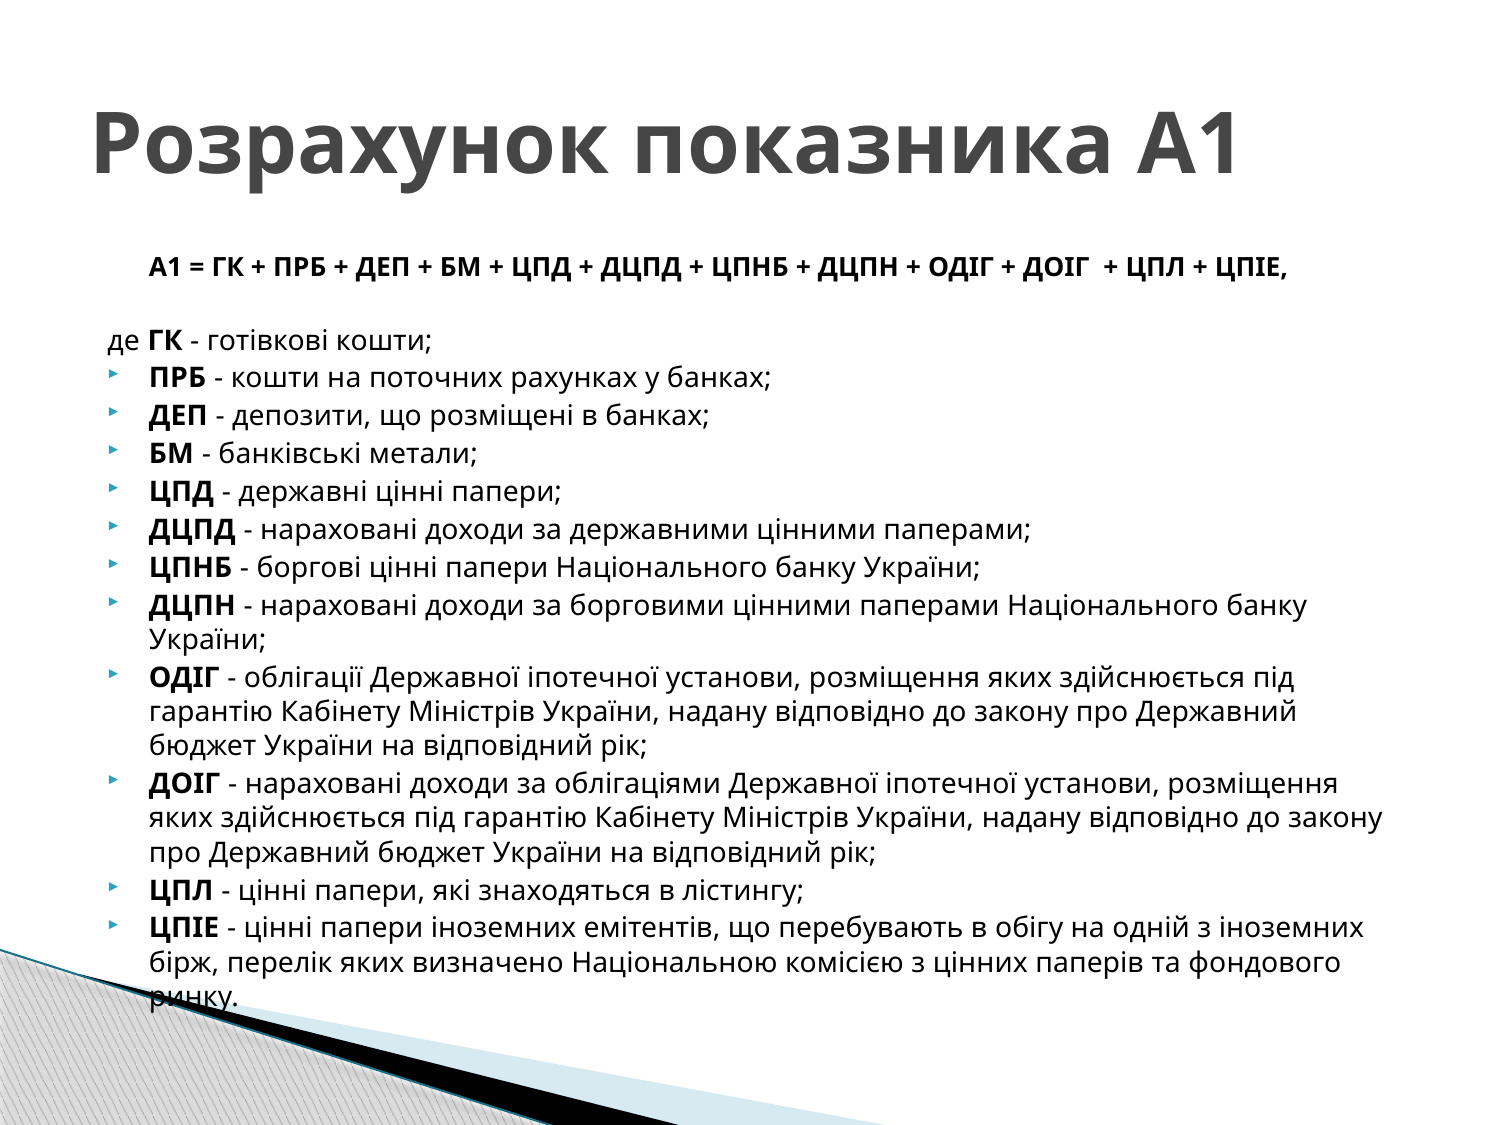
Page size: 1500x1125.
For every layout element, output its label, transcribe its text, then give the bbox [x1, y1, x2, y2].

list А1 = ГК + ПРБ + ДЕП + БМ + ЦПД + ДЦПД + ЦПНБ + ДЦПН + ОДІГ + ДОІГ + ЦПЛ + ЦПІЕ, де ГК - готівкові кошти; ПРБ - кошти на поточних рахунках у банках; ДЕП - депозити, що розміщені в банках; БМ - банківські метали; ЦПД - державні цінні папери; ДЦПД - нараховані доходи за державними цінними паперами; ЦПНБ - боргові цінні папери Національного банку України; ДЦПН - нараховані доходи за борговими цінними паперами Національного банку України; ОДІГ - облігації Державної іпотечної установи, розміщення яких здійснюється під гарантію Кабінету Міністрів України, надану відповідно до закону про Державний бюджет України на відповідний рік; ДОІГ - нараховані доходи за облігаціями Державної іпотечної установи, розміщення яких здійснюється під гарантію Кабінету Міністрів України, надану відповідно до закону про Державний бюджет України на відповідний рік; ЦПЛ - цінні папери, які знаходяться в лістингу; ЦПІЕ - цінні папери іноземних емітентів, що перебувають в обігу на одній з іноземних бірж, перелік яких визначено Національною комісією з цінних паперів та фондового ринку. [75, 243, 1425, 1020]
title Розрахунок показника А1 [75, 45, 1425, 233]
